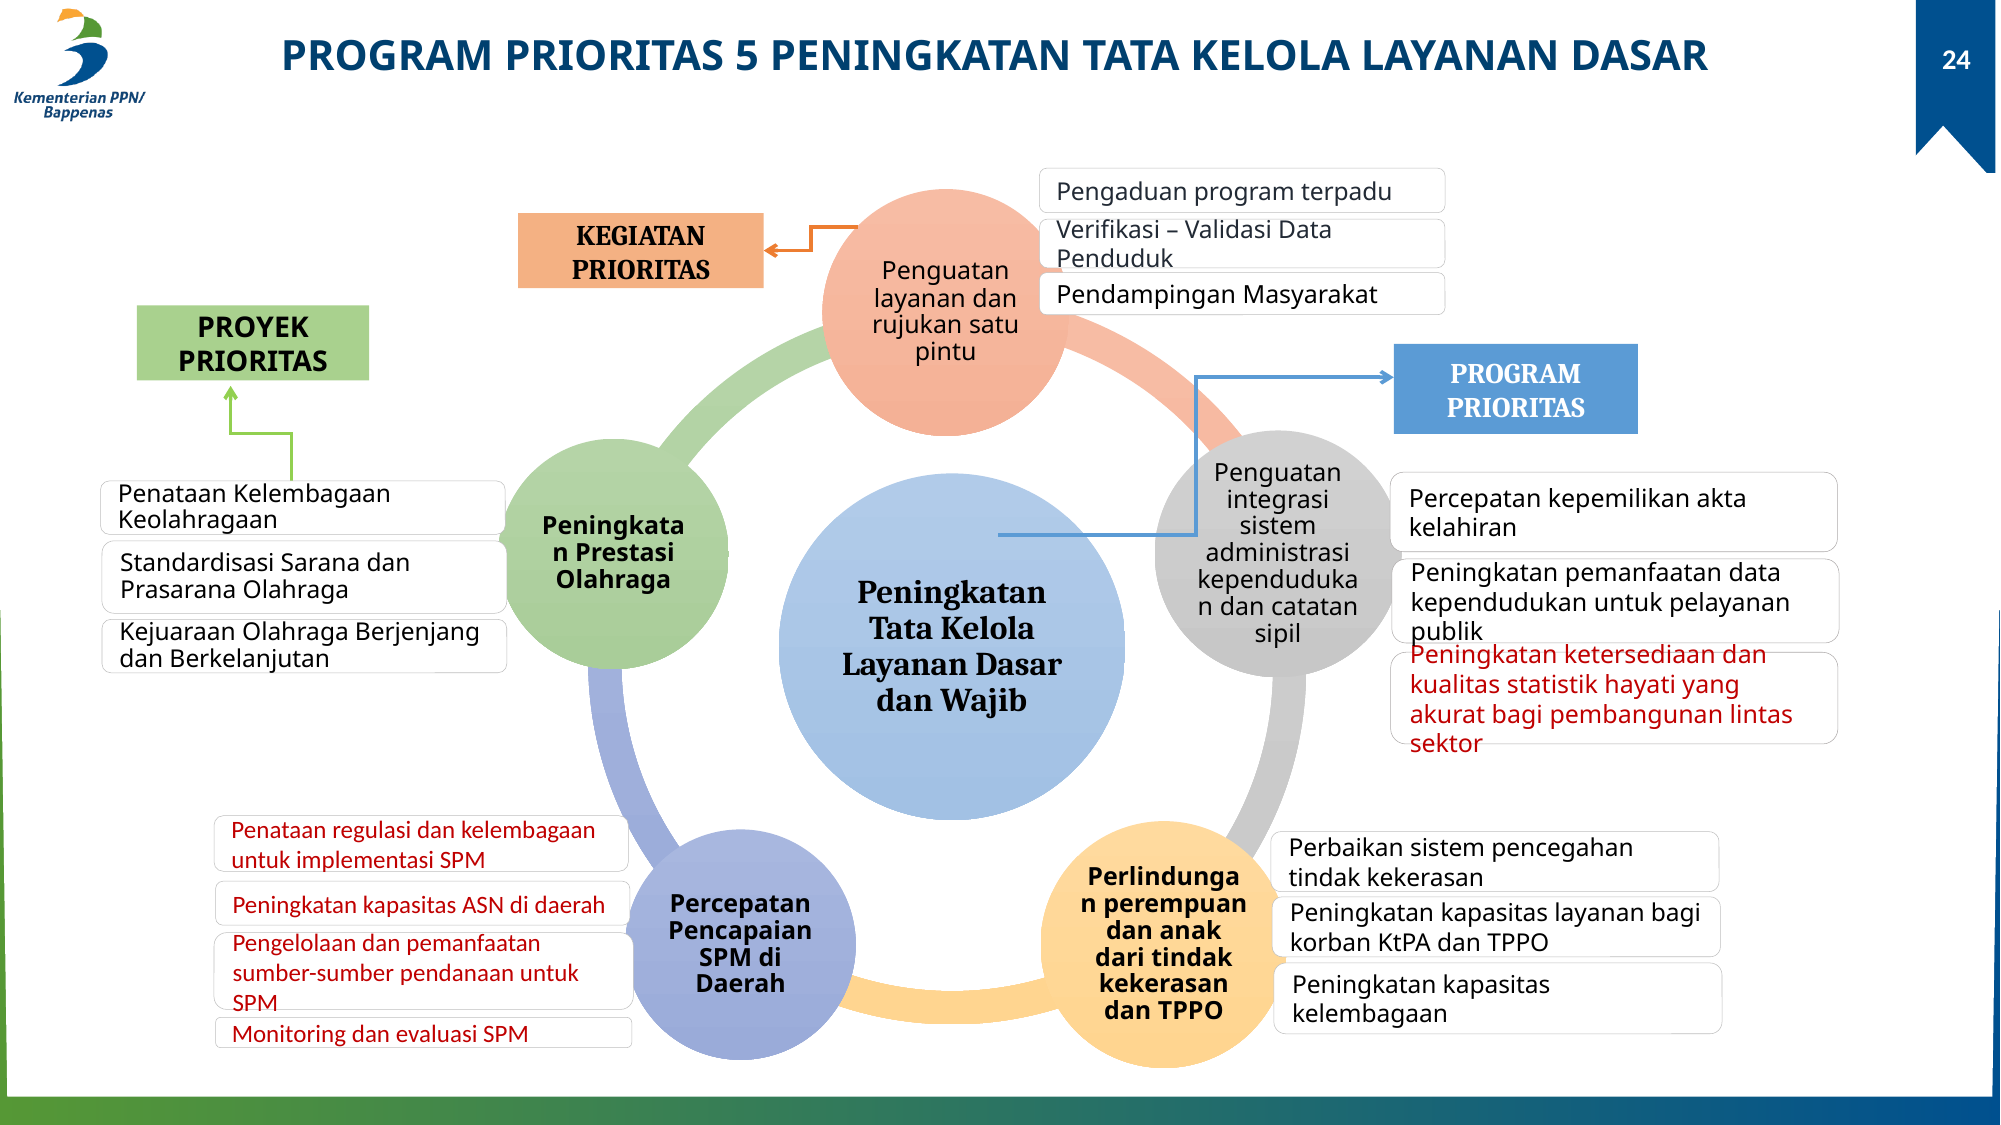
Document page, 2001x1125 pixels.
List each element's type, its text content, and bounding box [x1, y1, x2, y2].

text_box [518, 213, 858, 289]
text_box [1270, 831, 1722, 1034]
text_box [998, 343, 1638, 535]
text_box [402, 194, 1498, 1063]
slide_number 24 [1916, 41, 1997, 75]
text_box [213, 815, 634, 1048]
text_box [100, 480, 507, 673]
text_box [136, 305, 370, 480]
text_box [1390, 472, 1840, 744]
picture [0, 0, 160, 140]
text_box PROGRAM PRIORITAS 5 PENINGKATAN TATA KELOLA LAYANAN DASAR [96, 21, 1893, 86]
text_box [1039, 168, 1445, 268]
